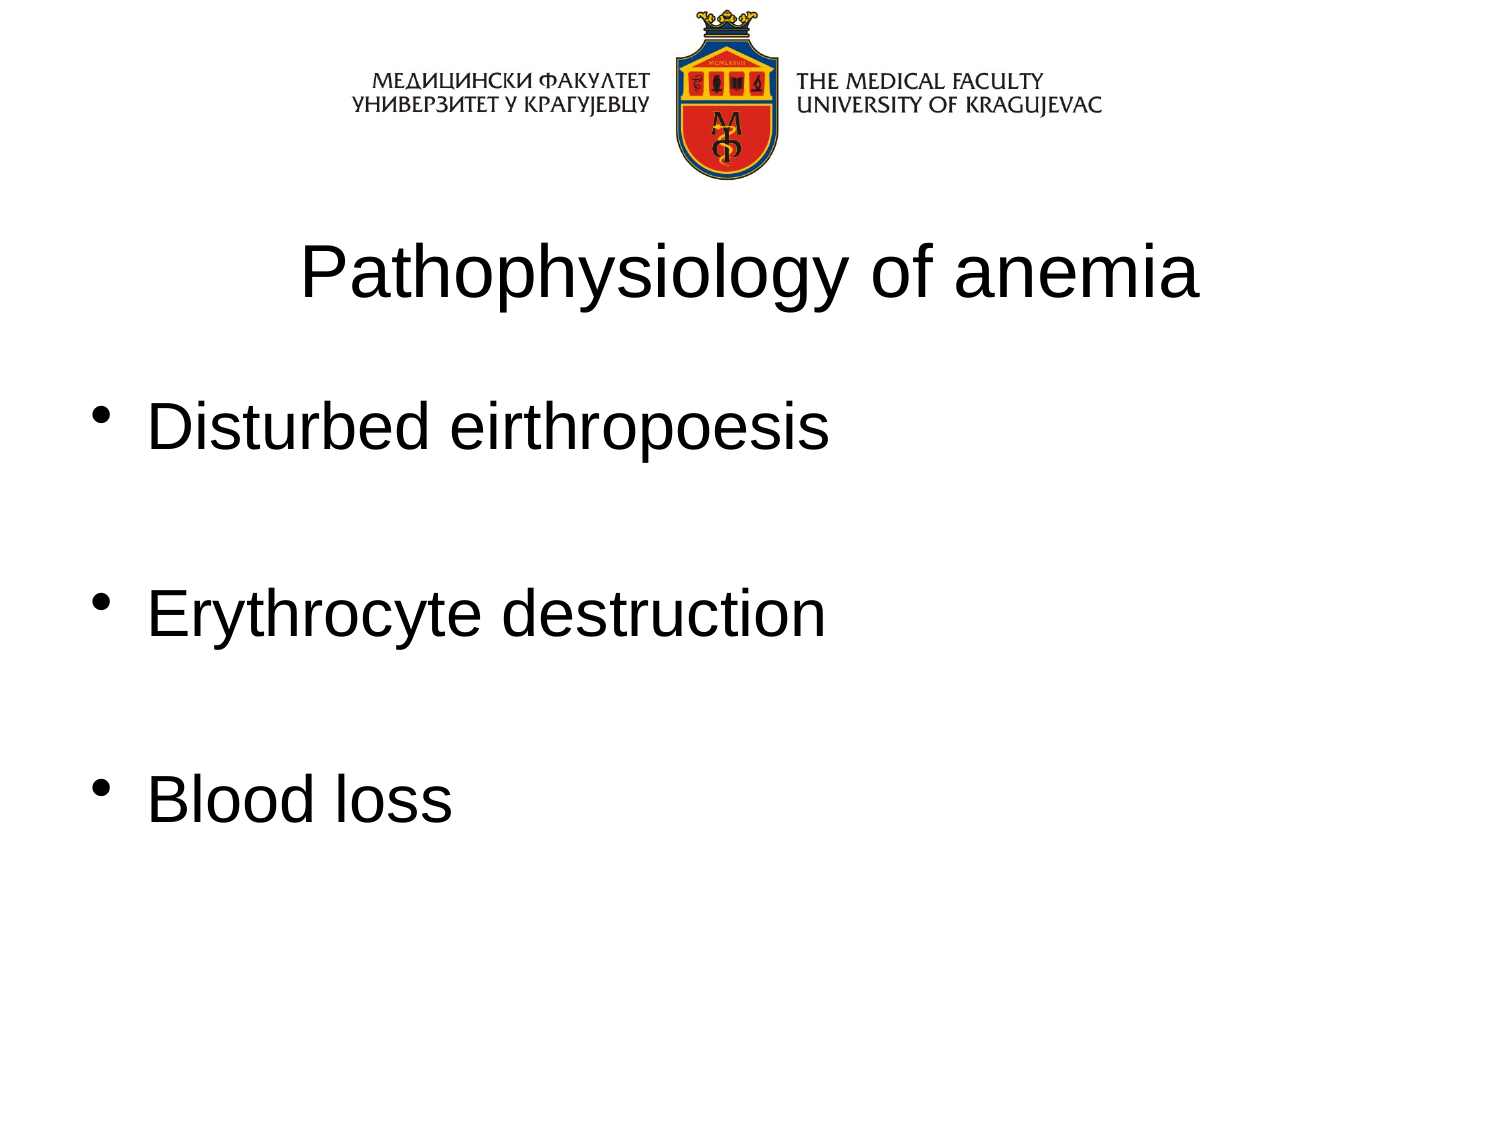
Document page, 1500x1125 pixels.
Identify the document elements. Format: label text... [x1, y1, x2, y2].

title Pathophysiology of anemia [75, 174, 1425, 362]
list Disturbed eirthropoesis Erythrocyte destruction Blood loss [75, 375, 1425, 1024]
picture [328, 0, 1125, 174]
